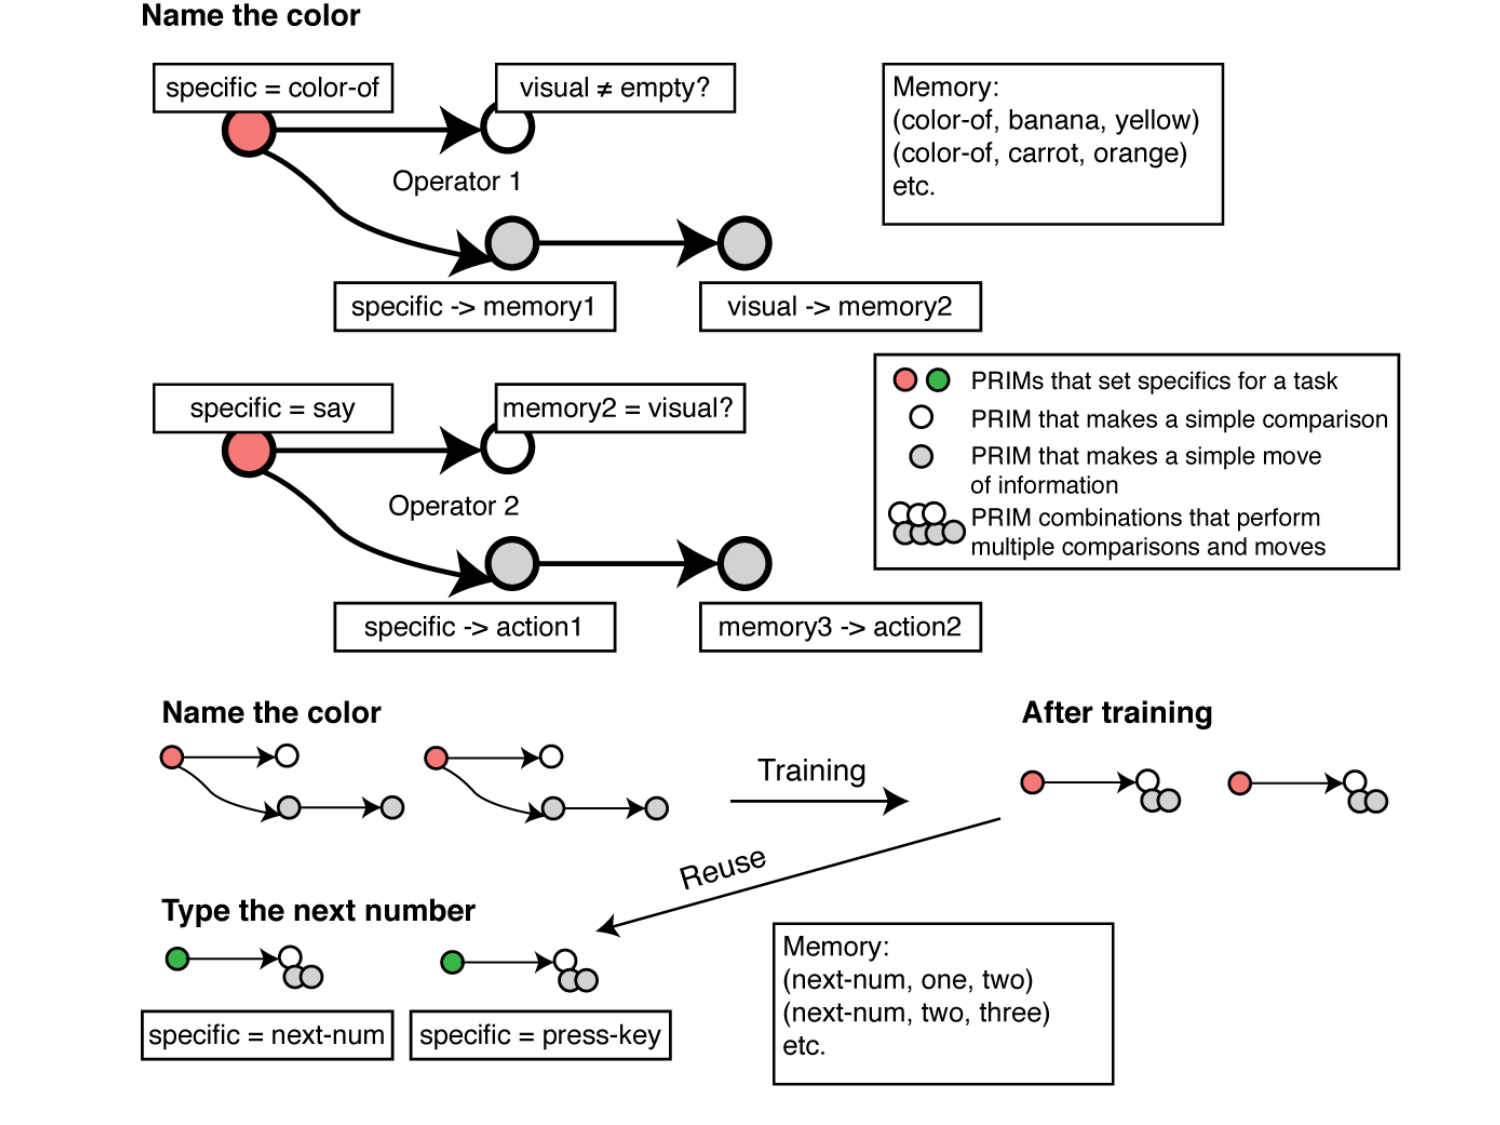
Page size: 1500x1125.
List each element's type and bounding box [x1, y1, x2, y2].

picture [129, 0, 1427, 1125]
